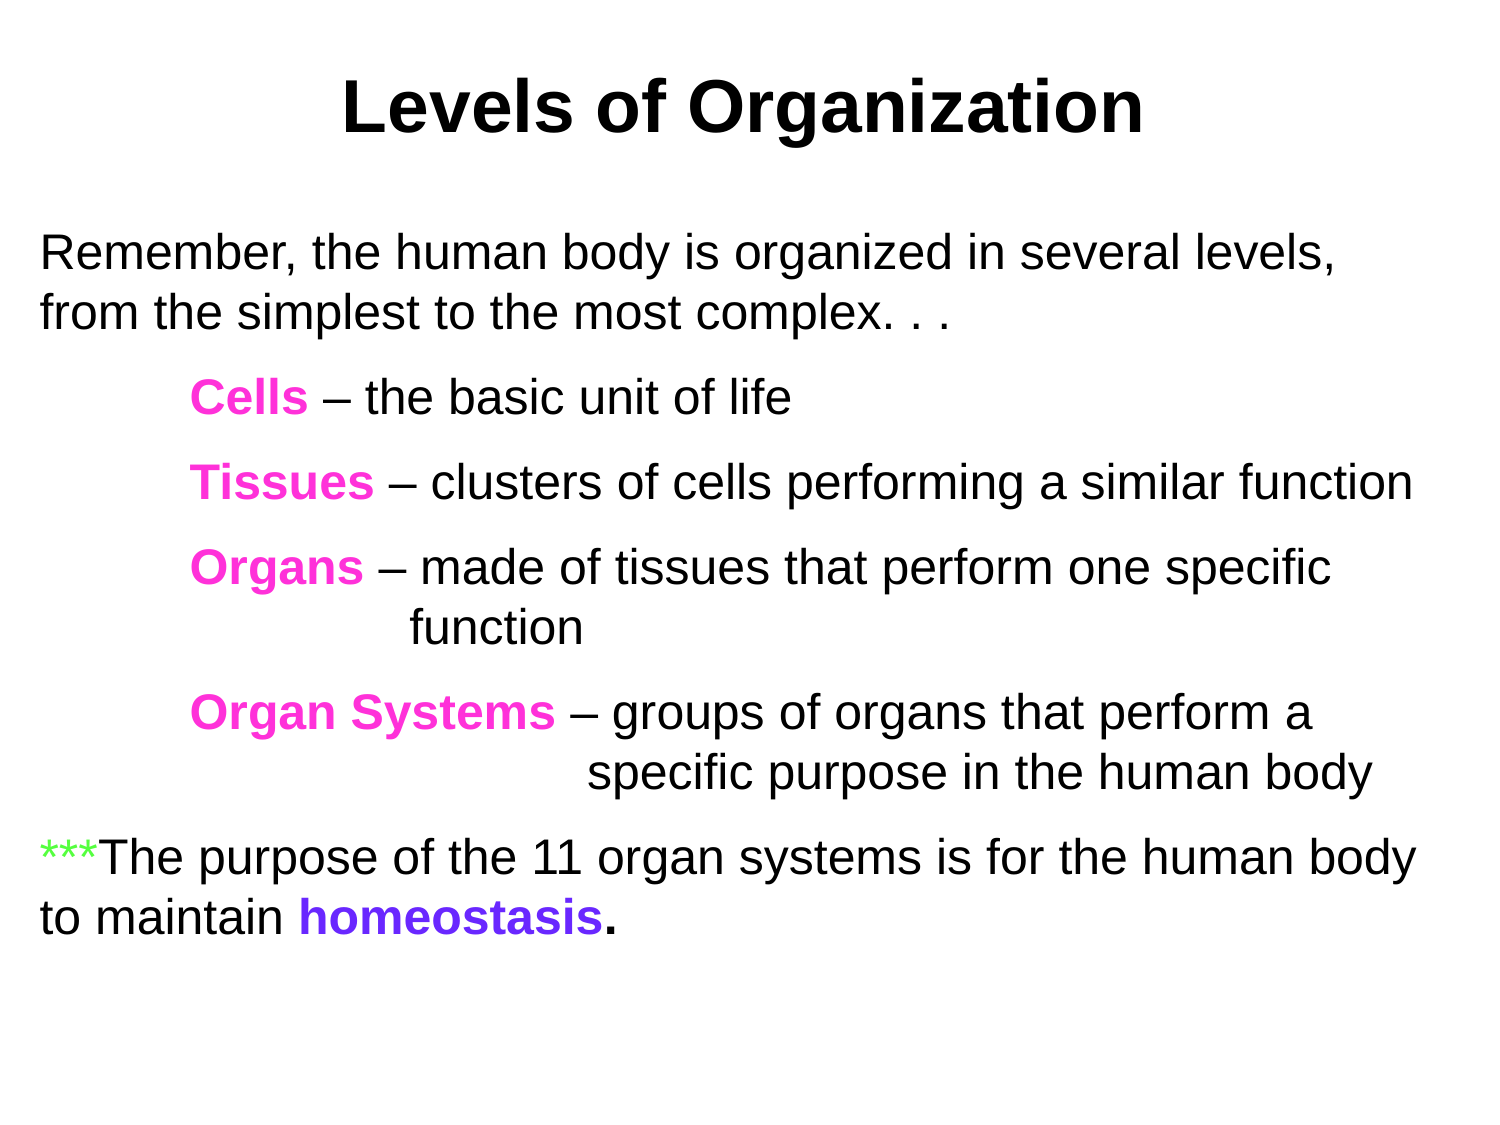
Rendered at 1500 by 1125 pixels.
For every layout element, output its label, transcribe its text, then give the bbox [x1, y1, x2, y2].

text_box Levels of Organization [24, 49, 1463, 155]
text_box Remember, the human body is organized in several levels, from the simplest to the most complex. . . Cells – the basic unit of life Tissues – clusters of cells performing a similar function Organs – made of tissues that perform one specific function Organ Systems – groups of organs that perform a specific purpose in the human body ***The purpose of the 11 organ systems is for the human body to maintain homeostasis. [24, 212, 1438, 953]
